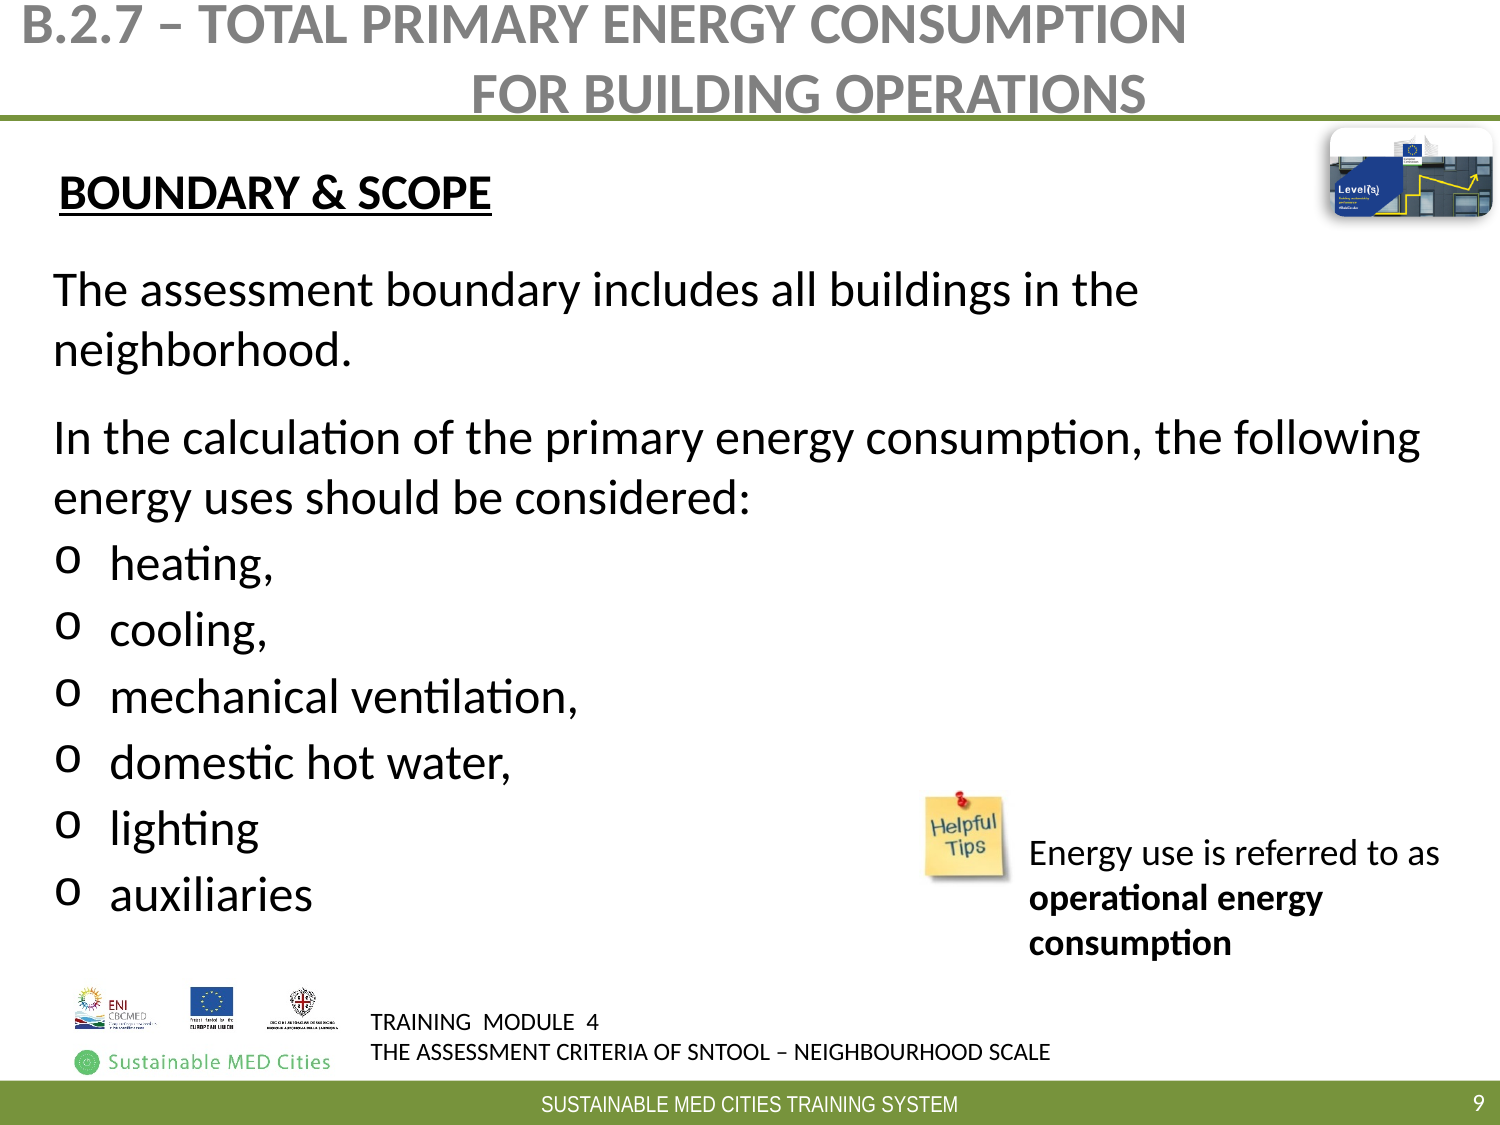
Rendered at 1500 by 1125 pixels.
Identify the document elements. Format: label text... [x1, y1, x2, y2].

title B.2.7 – TOTAL PRIMARY ENERGY CONSUMPTION FOR BUILDING OPERATIONS [0, 0, 1500, 113]
picture [919, 790, 1015, 887]
picture [1329, 127, 1493, 217]
text_box In the calculation of the primary energy consumption, the following energy uses should be considered: heating, cooling, mechanical ventilation, domestic hot water, lighting auxiliaries [38, 396, 1462, 809]
list BOUNDARY & SCOPE [43, 152, 1425, 252]
text_box The assessment boundary includes all buildings in the neighborhood. [38, 249, 1380, 384]
text_box Energy use is referred to as operational energy consumption [1014, 820, 1462, 971]
picture [62, 978, 356, 1080]
slide_number 9 [1149, 1078, 1500, 1125]
